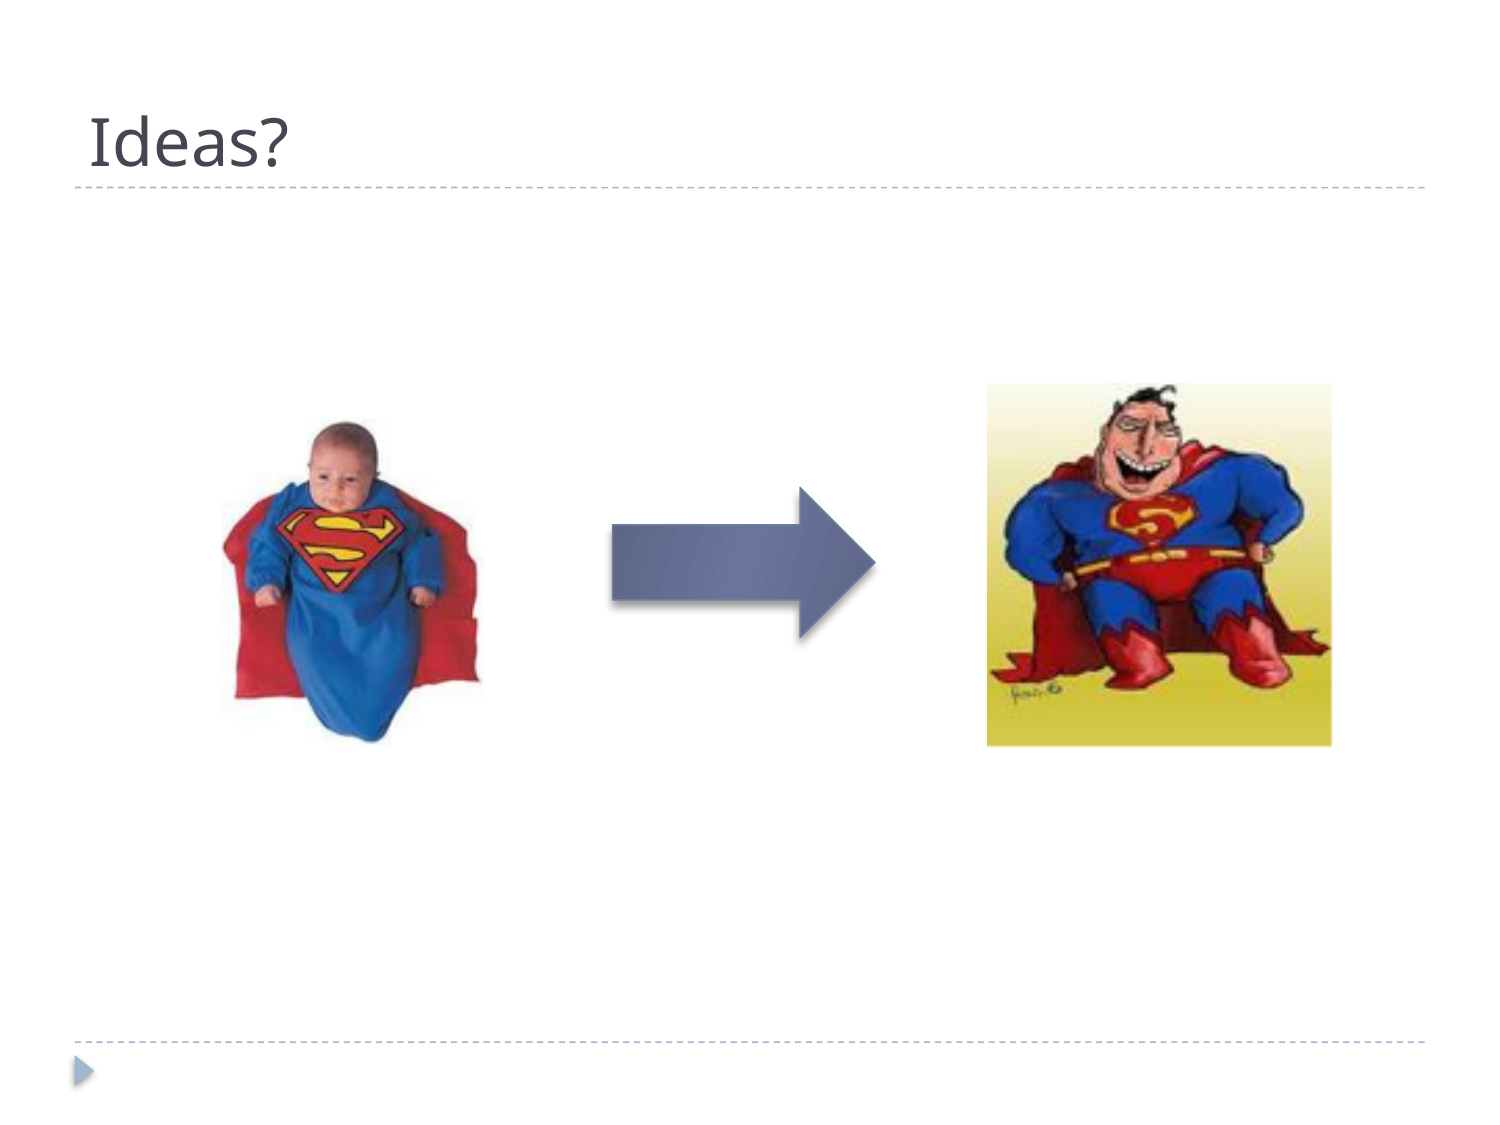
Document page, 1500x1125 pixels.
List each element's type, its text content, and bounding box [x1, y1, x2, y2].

picture [212, 412, 496, 751]
title Ideas? [75, 24, 1425, 188]
text_box [611, 486, 876, 639]
picture [987, 383, 1338, 751]
